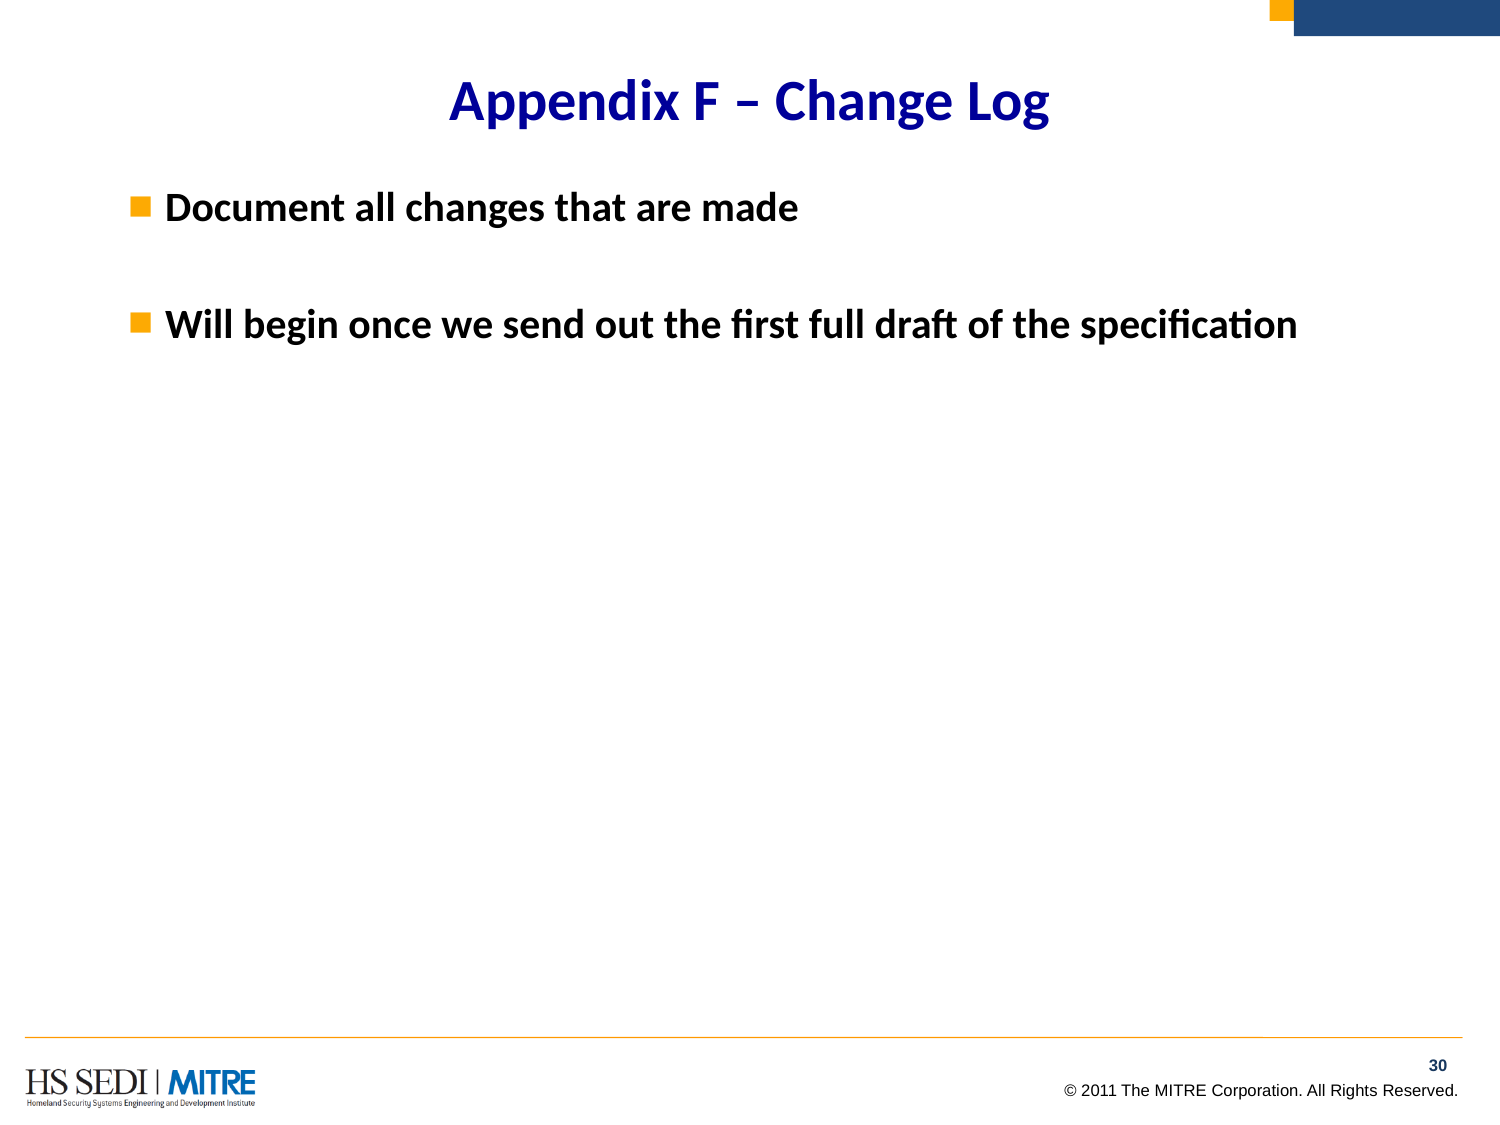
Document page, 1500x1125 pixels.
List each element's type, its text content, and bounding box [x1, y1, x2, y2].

picture [20, 1058, 271, 1122]
list Document all changes that are made Will begin once we send out the first full draft of the specification [112, 180, 1387, 1024]
title Appendix F – Change Log [43, 62, 1457, 151]
slide_number 29 [1374, 1049, 1463, 1076]
